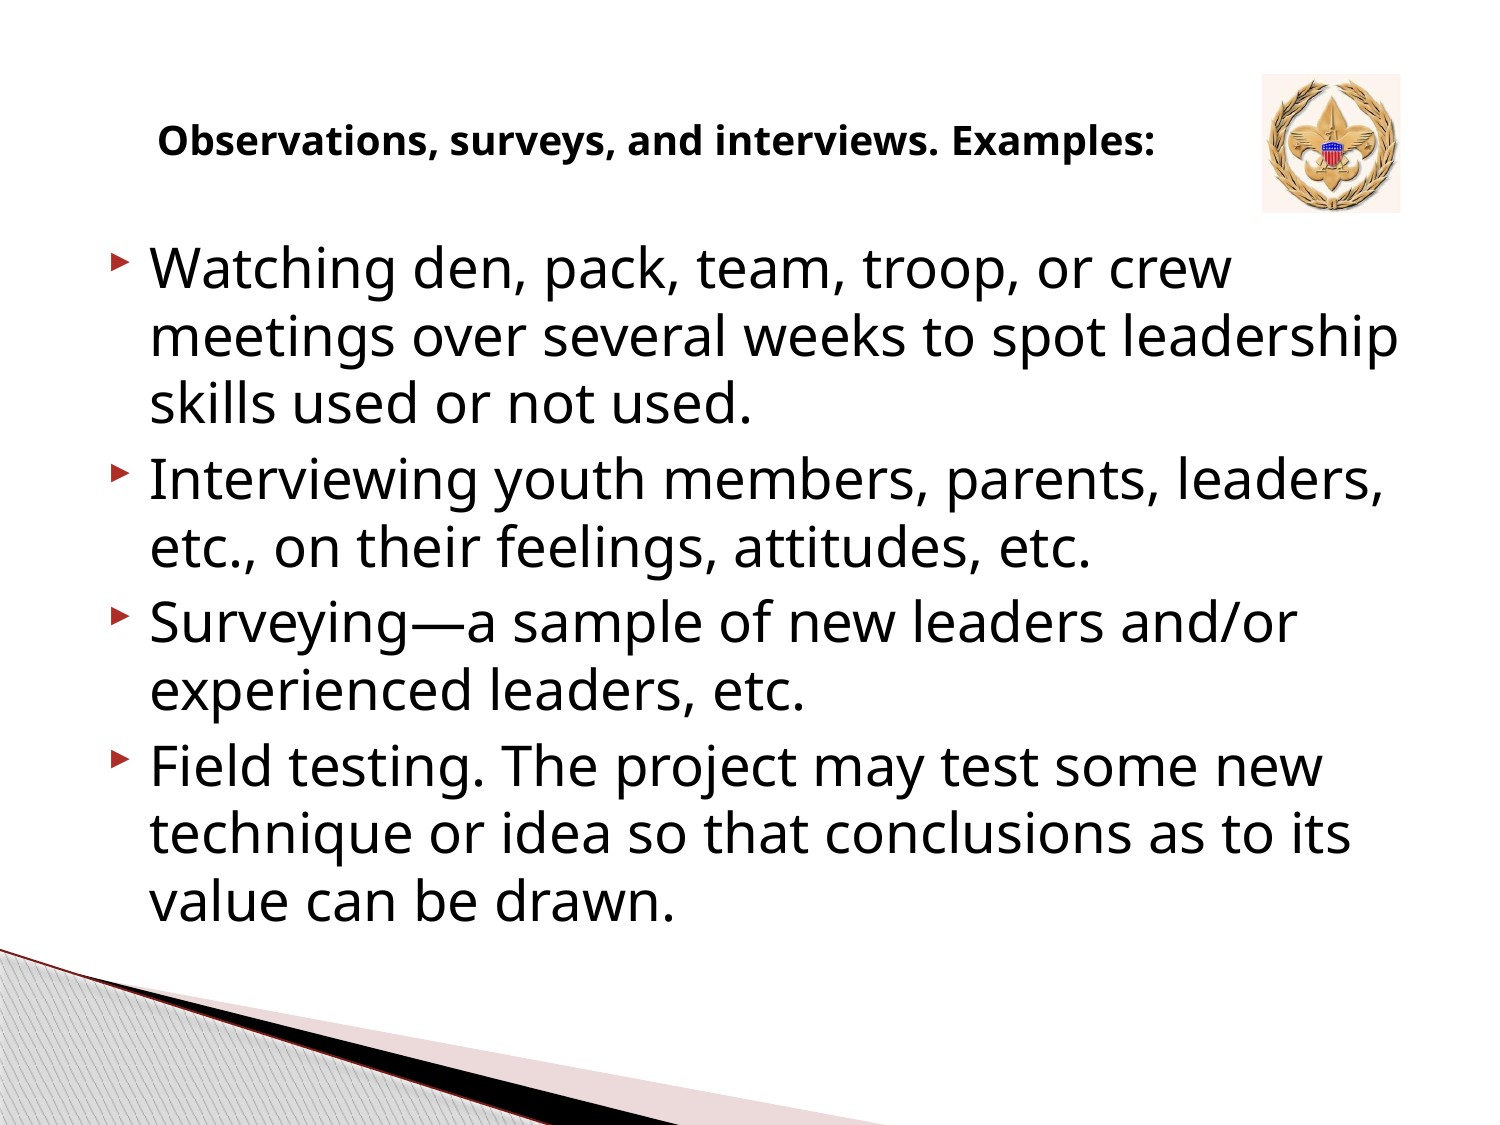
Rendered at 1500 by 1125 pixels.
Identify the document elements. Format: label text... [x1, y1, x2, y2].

title Observations, surveys, and interviews. Examples: [75, 45, 1238, 224]
list Watching den, pack, team, troop, or crew meetings over several weeks to spot leadership skills used or not used. Interviewing youth members, parents, leaders, etc., on their feelings, attitudes, etc. Surveying—a sample of new leaders and/or experienced leaders, etc. Field testing. The project may test some new technique or idea so that conclusions as to its value can be drawn. [74, 224, 1426, 968]
picture [1262, 74, 1402, 213]
